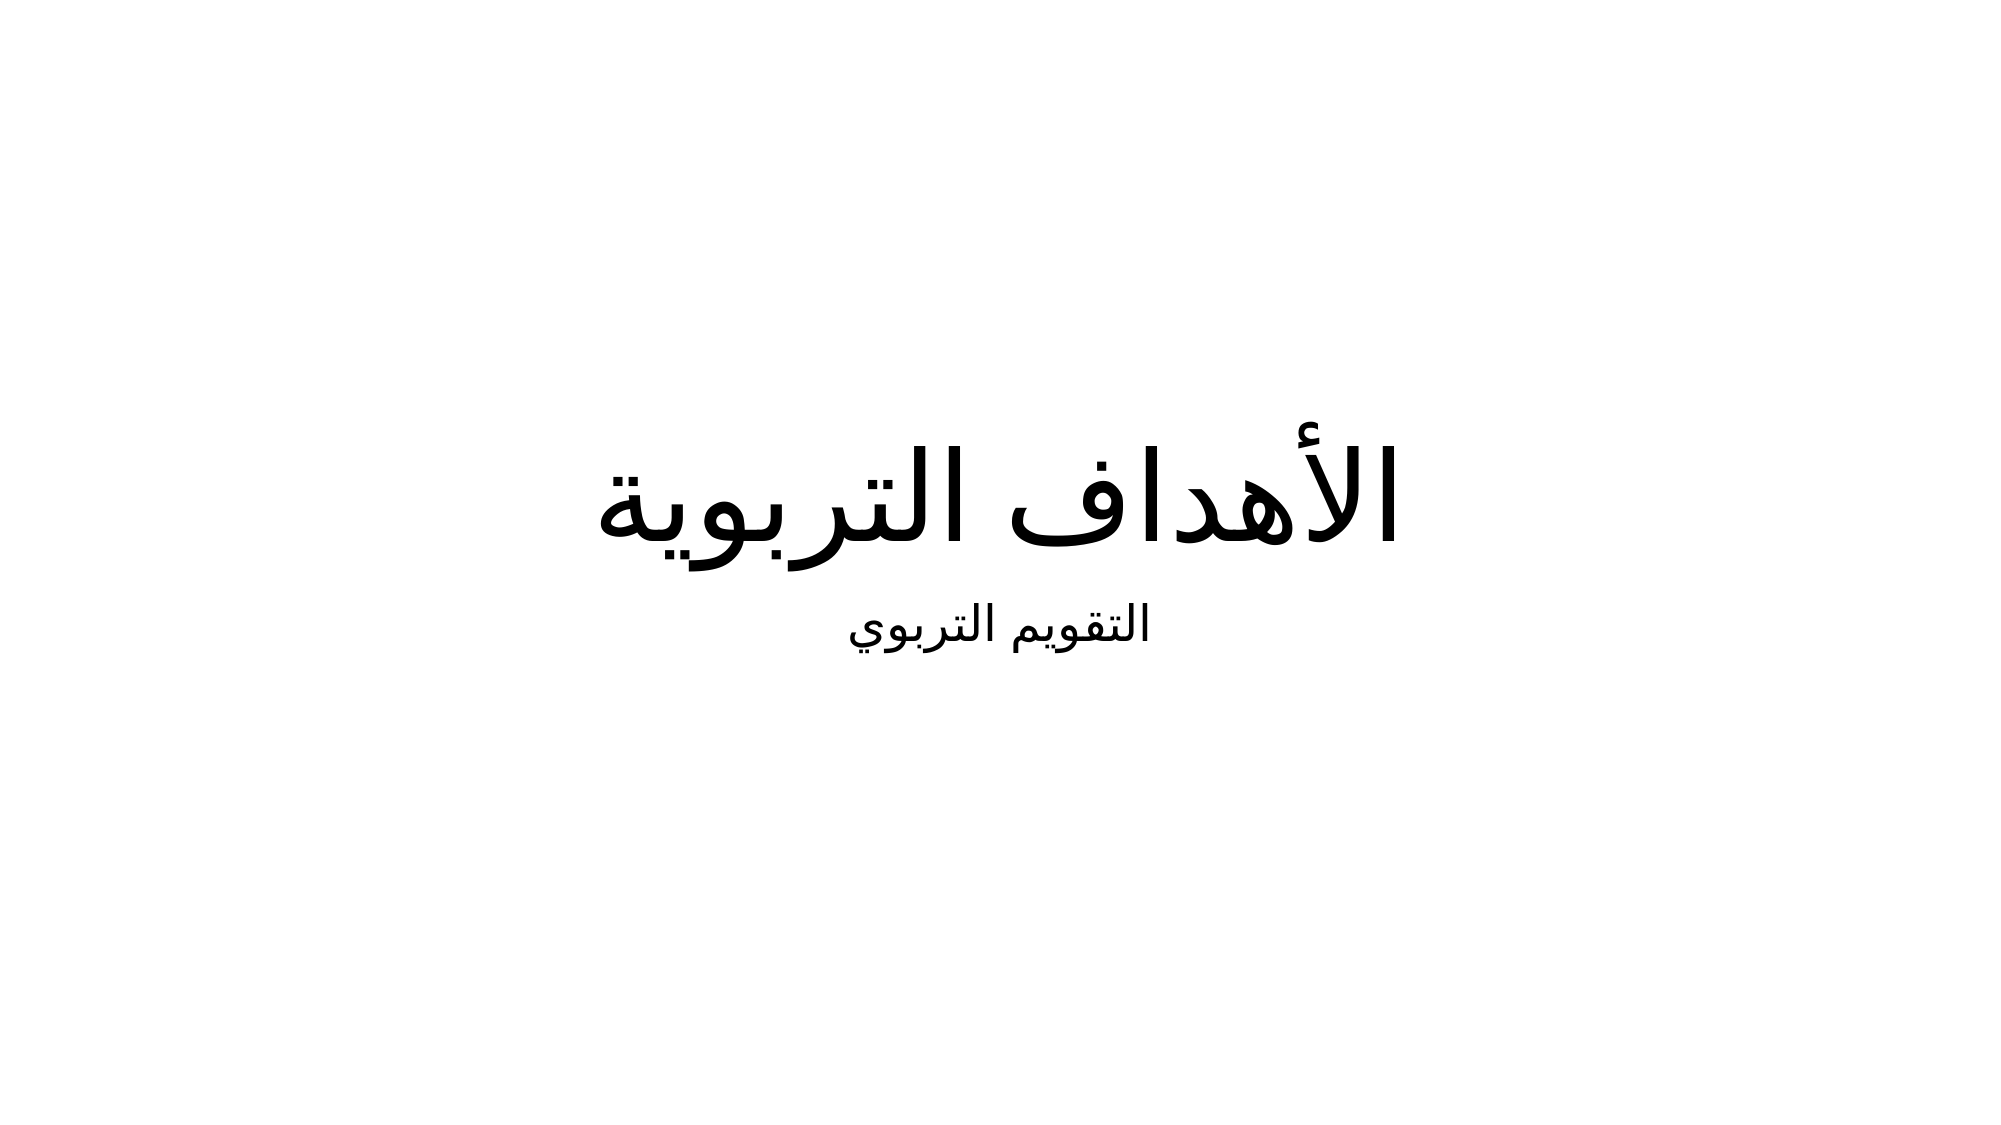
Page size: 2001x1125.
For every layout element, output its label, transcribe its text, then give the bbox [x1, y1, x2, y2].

subtitle التقويم التربوي [249, 590, 1750, 863]
title الأهداف التربوية [249, 184, 1750, 576]
